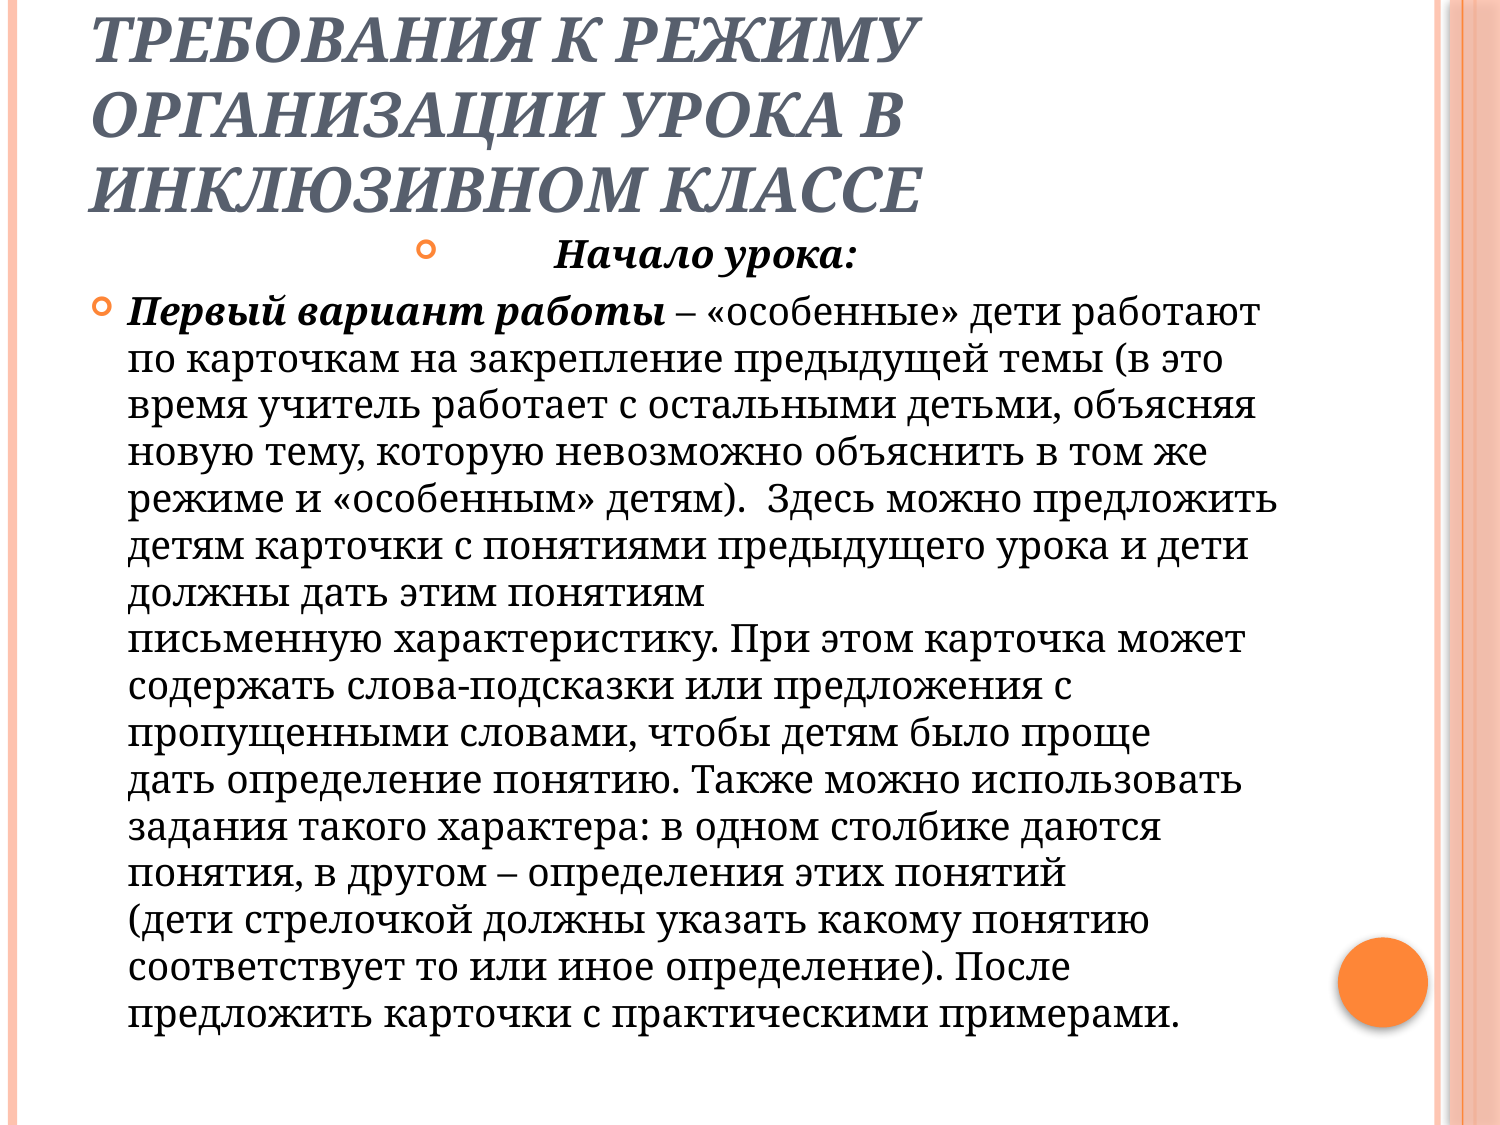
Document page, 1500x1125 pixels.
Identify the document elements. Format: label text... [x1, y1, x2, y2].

title Требования к режиму организации урока в инклюзивном классе [75, 45, 1300, 222]
list Начало урока: Первый вариант работы – «особенные» дети работают по карточкам на закрепление предыдущей темы (в это время учитель работает с остальными детьми, объясняя новую тему, которую невозможно объяснить в том же режиме и «особенным» детям). Здесь можно предложить детям карточки с понятиями предыдущего урока и дети должны дать этим понятиям письменную характеристику. При этом карточка может содержать слова-подсказки или предложения с пропущенными словами, чтобы детям было проще дать определение понятию. Также можно использовать задания такого характера: в одном столбике даются понятия, в другом – определения этих понятий (дети стрелочкой должны указать какому понятию соответствует то или иное определение). После предложить карточки с практическими примерами. [75, 222, 1300, 1062]
